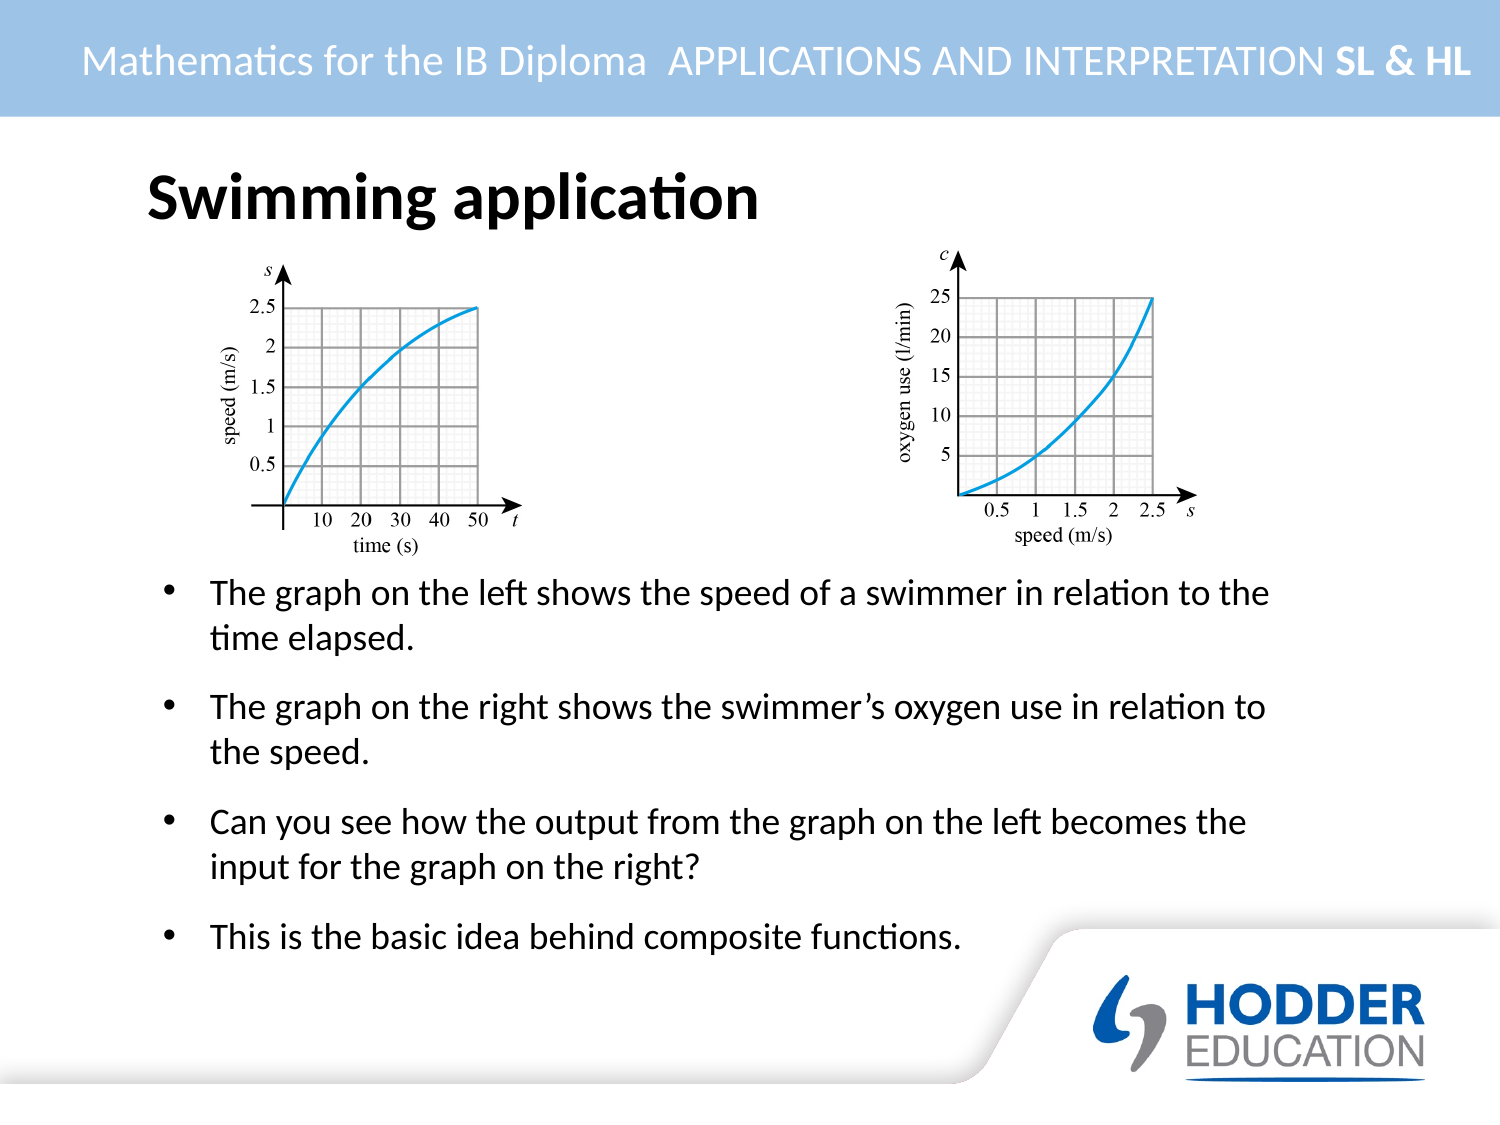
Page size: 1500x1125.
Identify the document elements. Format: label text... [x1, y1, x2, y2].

picture [892, 242, 1197, 548]
text_box Mathematics for the IB Diploma APPLICATIONS AND INTERPRETATION SL & HL [0, 0, 1500, 118]
text_box The graph on the left shows the speed of a swimmer in relation to the time elapsed. The graph on the right shows the swimmer’s oxygen use in relation to the speed. Can you see how the output from the graph on the left becomes the input for the graph on the right? This is the basic idea behind composite functions. [162, 567, 1305, 893]
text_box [0, 893, 1500, 1125]
text_box Swimming application [147, 152, 1272, 233]
picture [217, 258, 522, 558]
